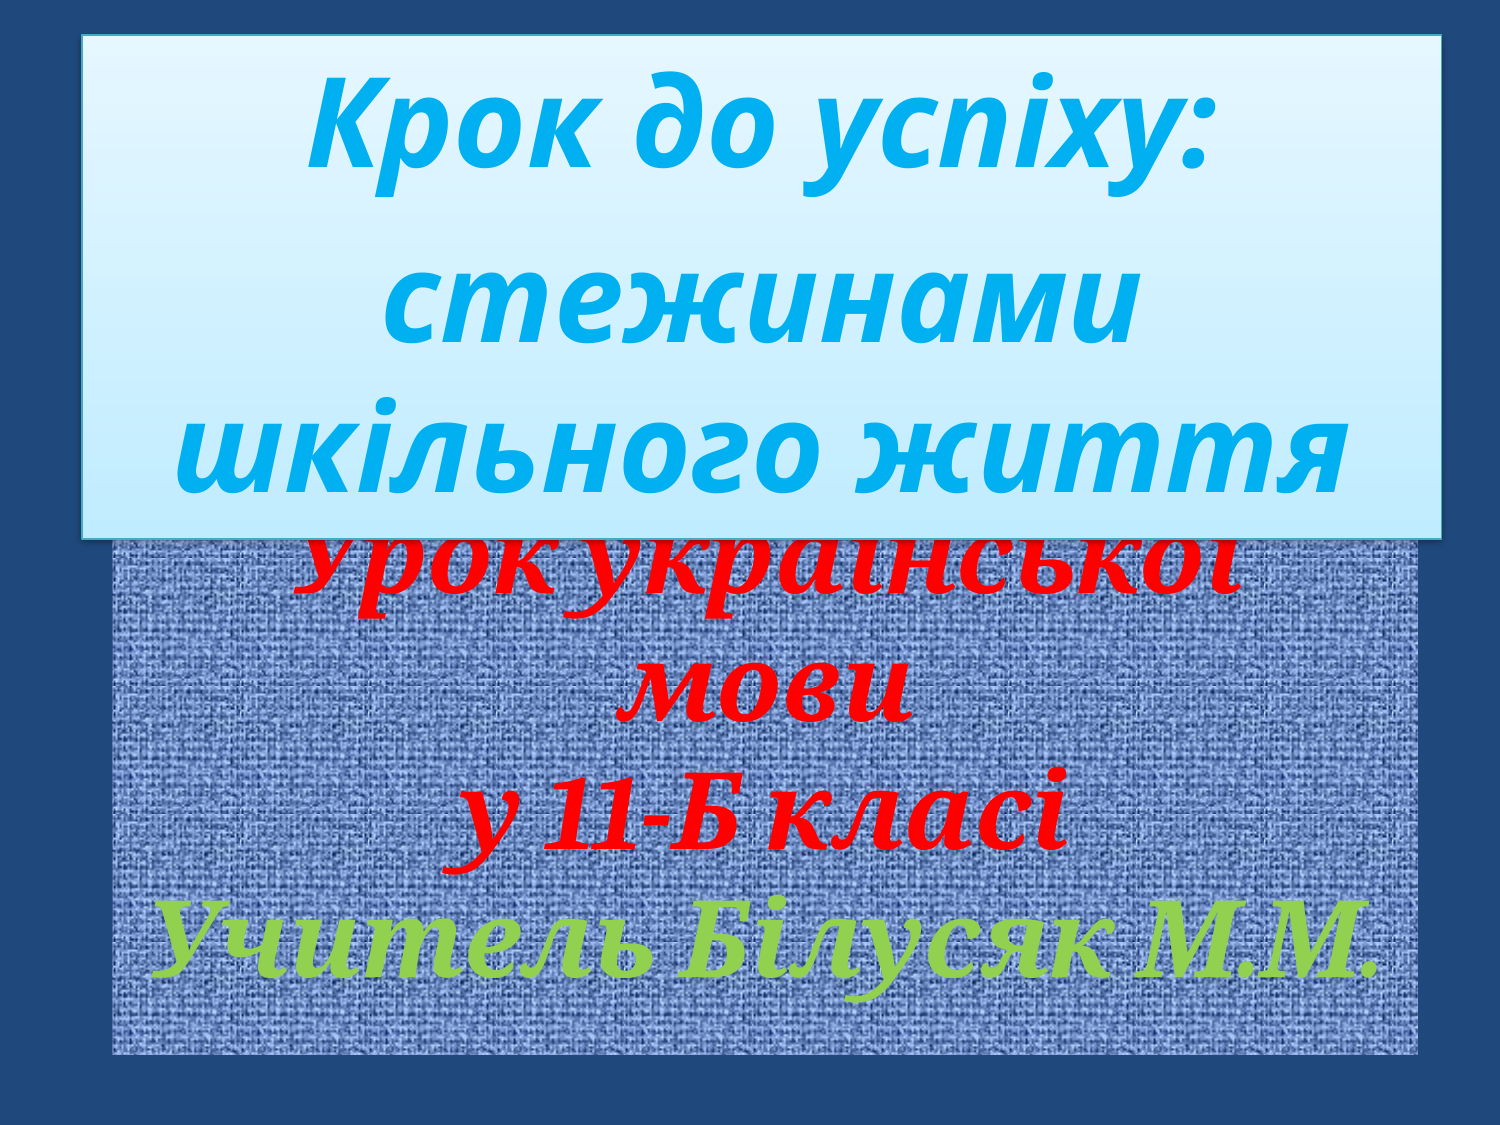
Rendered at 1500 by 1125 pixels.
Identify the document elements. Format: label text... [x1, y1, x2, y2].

subtitle Крок до успіху: стежинами шкільного життя [81, 34, 1442, 540]
title Урок української мови у 11-Б класі Учитель Білусяк М.М. [112, 547, 1418, 1055]
